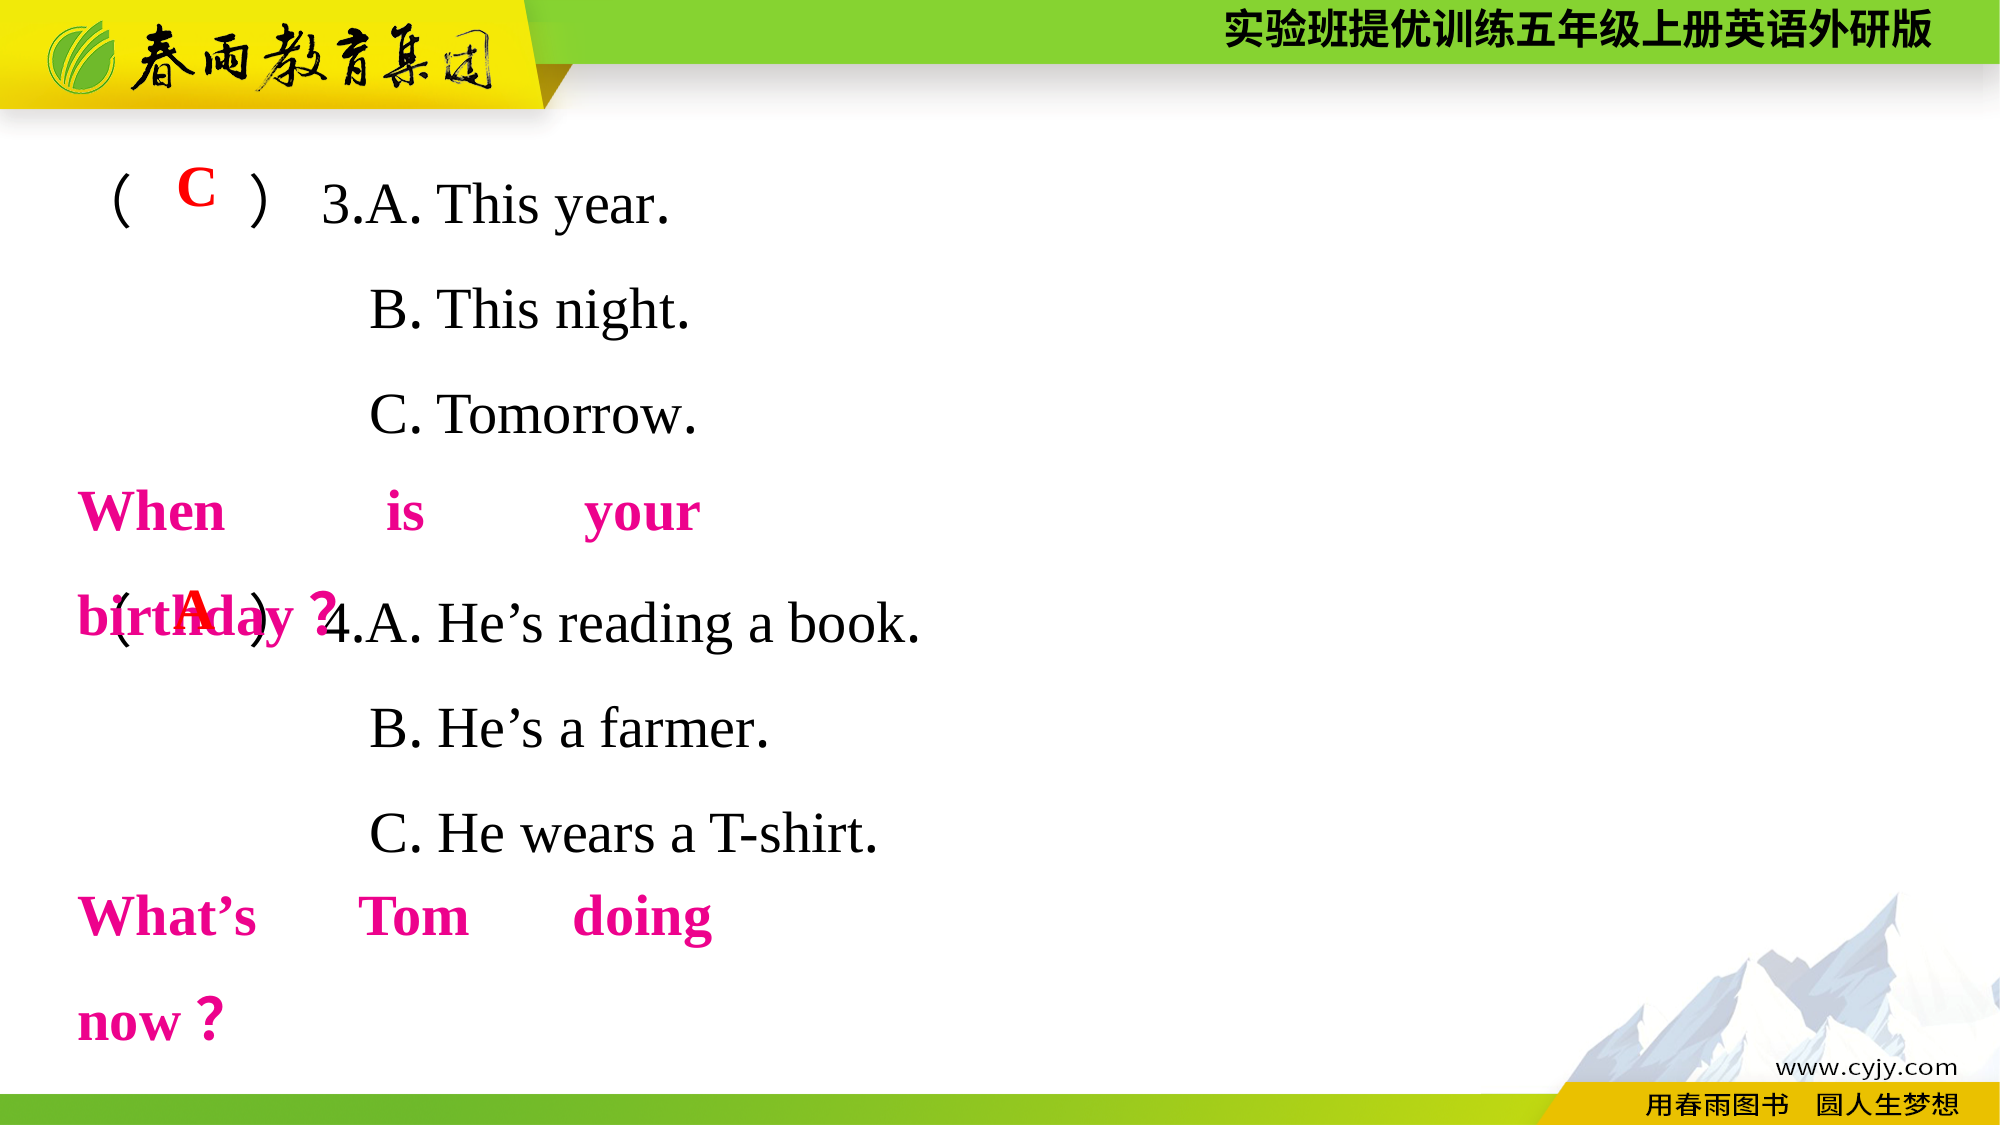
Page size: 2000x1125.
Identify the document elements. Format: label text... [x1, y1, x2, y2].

picture [0, 0, 2000, 1125]
text_box What’s Tom doing now？ [62, 834, 728, 955]
text_box C [161, 141, 234, 226]
text_box A [158, 563, 231, 649]
list （ ）3.A. This year. B. This night. C. Tomorrow. （ ）4.A. He’s reading a book. B. He’s a farmer. C. He wears a T-shirt. [59, 122, 1944, 867]
text_box When is your birthday？ [62, 429, 716, 549]
